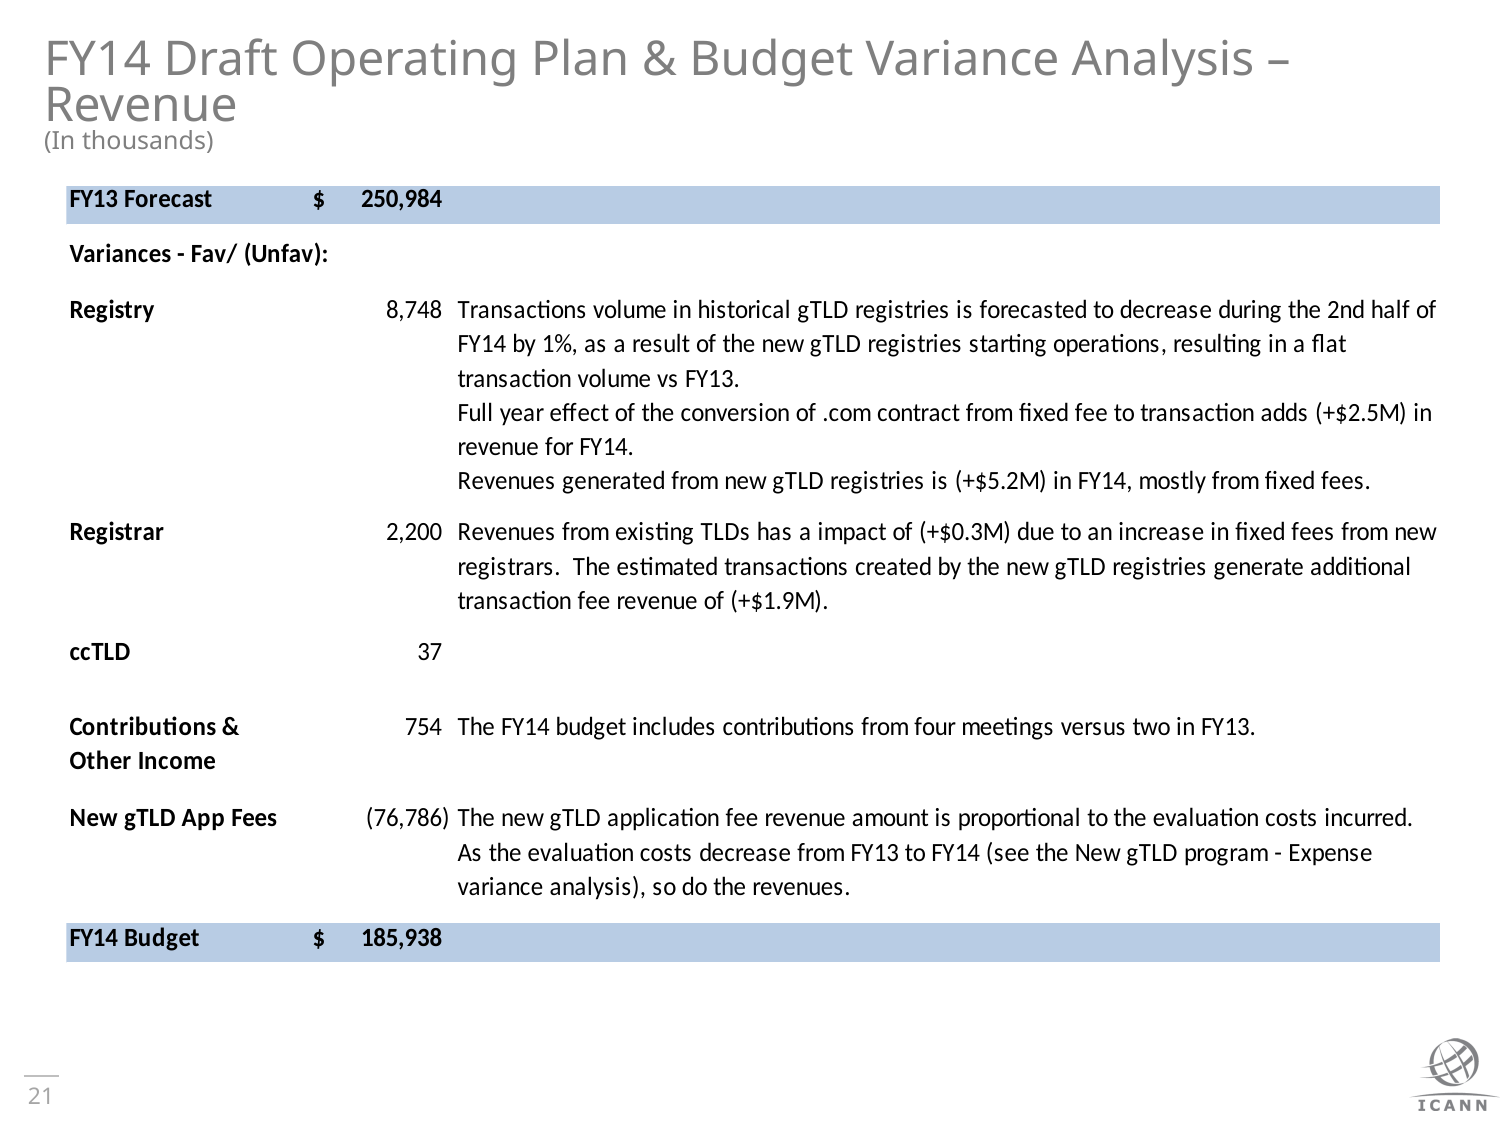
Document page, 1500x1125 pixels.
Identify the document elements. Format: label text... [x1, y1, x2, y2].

title FY14 Draft Operating Plan & Budget Variance Analysis – Revenue (In thousands) [29, 30, 1500, 128]
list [64, 184, 1442, 965]
picture [1409, 1038, 1500, 1111]
